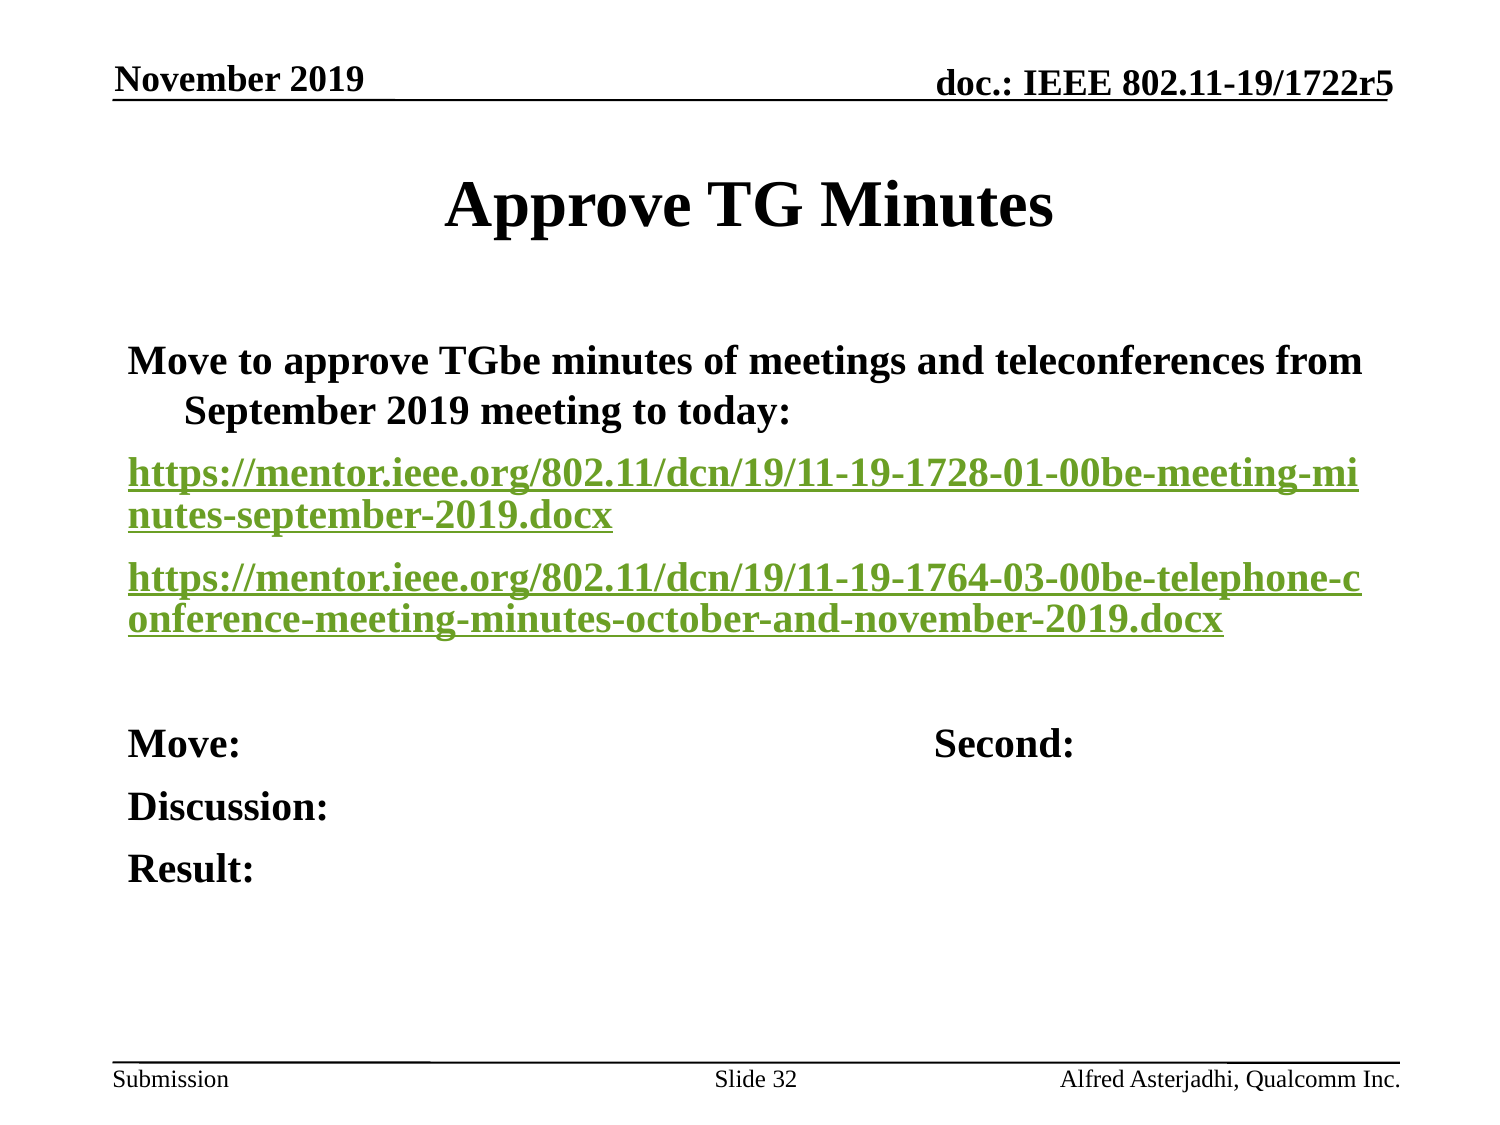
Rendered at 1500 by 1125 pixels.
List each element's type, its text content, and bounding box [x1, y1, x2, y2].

list Move to approve TGbe minutes of meetings and teleconferences from September 2019 meeting to today: https://mentor.ieee.org/802.11/dcn/19/11-19-1728-01-00be-meeting-minutes-september-2019.docx https://mentor.ieee.org/802.11/dcn/19/11-19-1764-03-00be-telephone-conference-meeting-minutes-october-and-november-2019.docx Move: Second: Discussion: Result: [112, 324, 1388, 1000]
title Approve TG Minutes [112, 112, 1388, 288]
slide_number Slide 32 [712, 1061, 800, 1123]
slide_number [114, 54, 423, 100]
footer Alfred Asterjadhi, Qualcomm Inc. [878, 1061, 1402, 1093]
